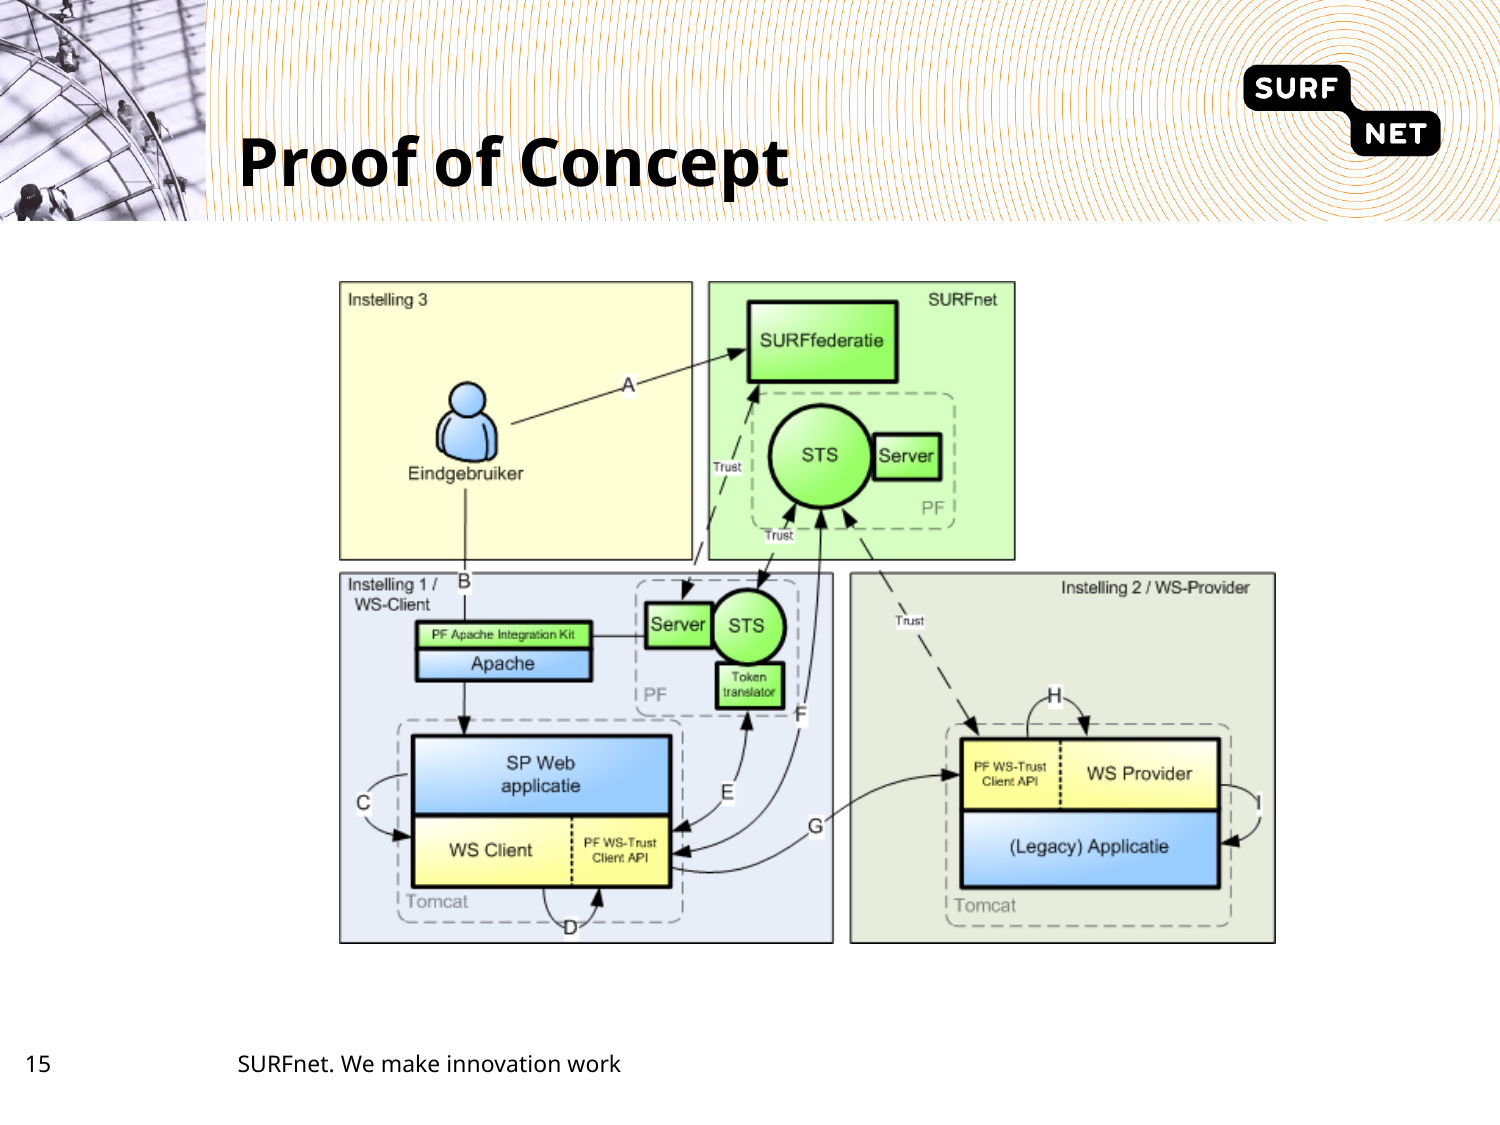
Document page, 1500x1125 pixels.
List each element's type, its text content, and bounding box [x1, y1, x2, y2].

footer SURFnet. We make innovation work [237, 1049, 1388, 1125]
picture [0, 0, 1500, 221]
slide_number 14 [24, 1049, 201, 1125]
picture [339, 280, 1276, 944]
title Proof of Concept [237, 24, 1176, 201]
